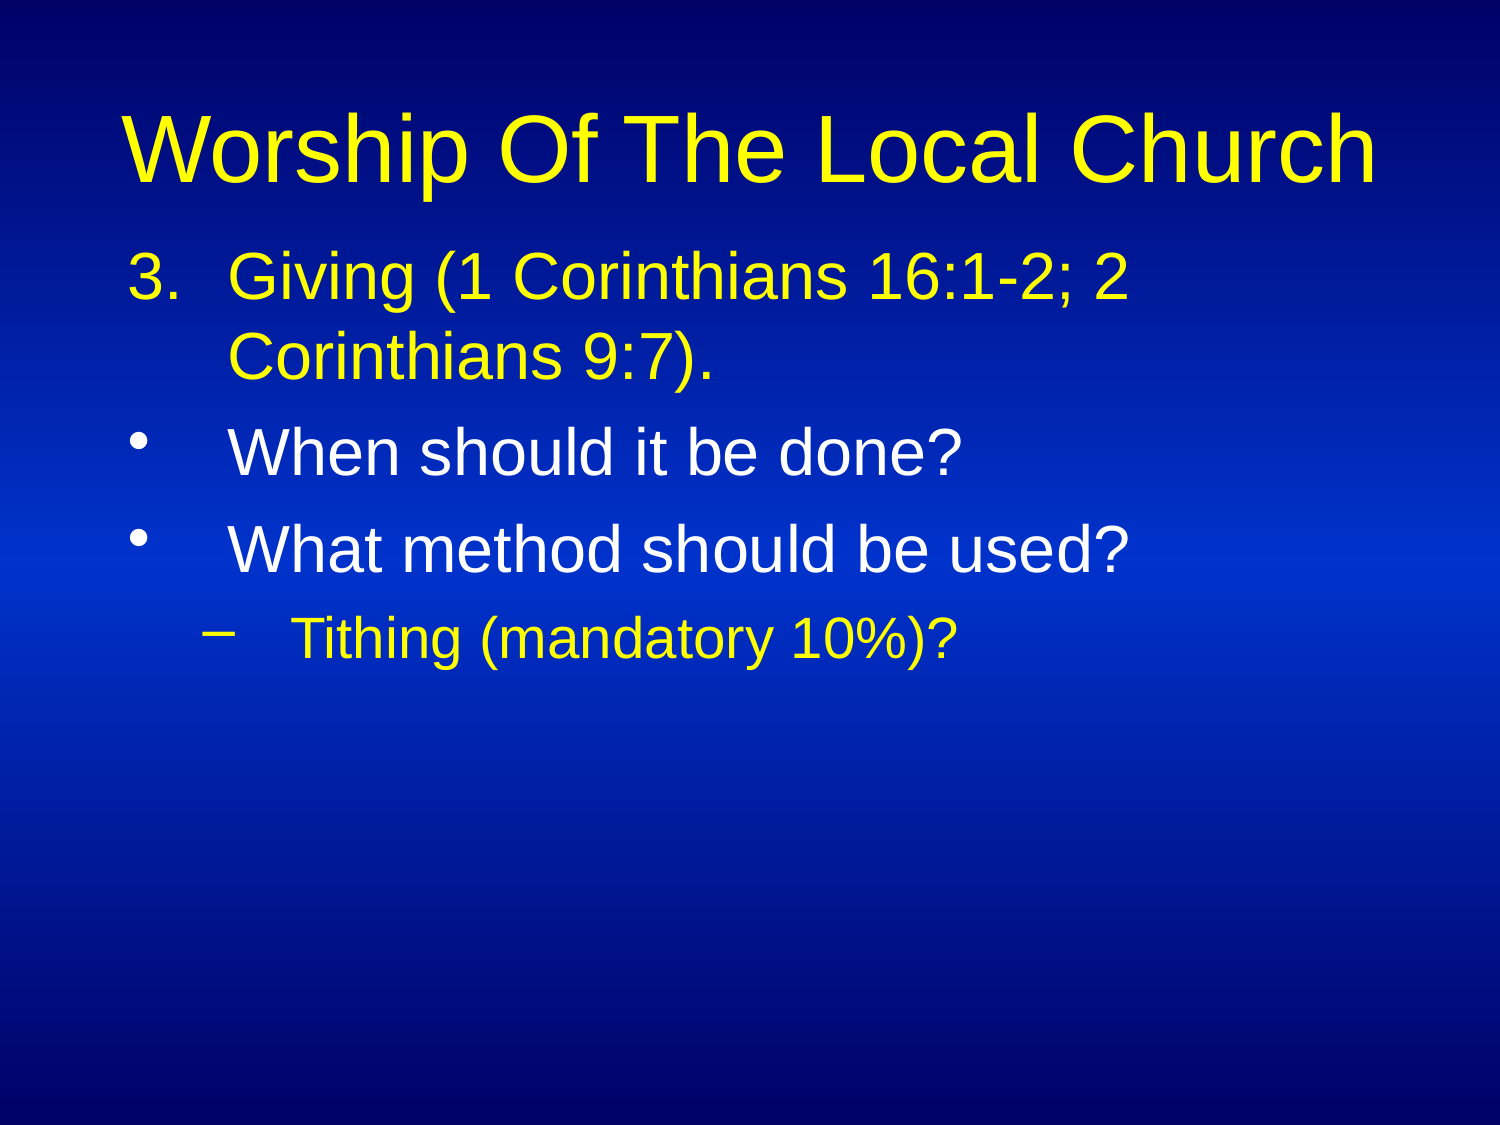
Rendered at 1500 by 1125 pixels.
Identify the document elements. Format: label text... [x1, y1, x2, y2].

title Worship Of The Local Church [37, 50, 1463, 238]
list Giving (1 Corinthians 16:1-2; 2 Corinthians 9:7). When should it be done? What method should be used? Tithing (mandatory 10%)? [112, 224, 1463, 1125]
